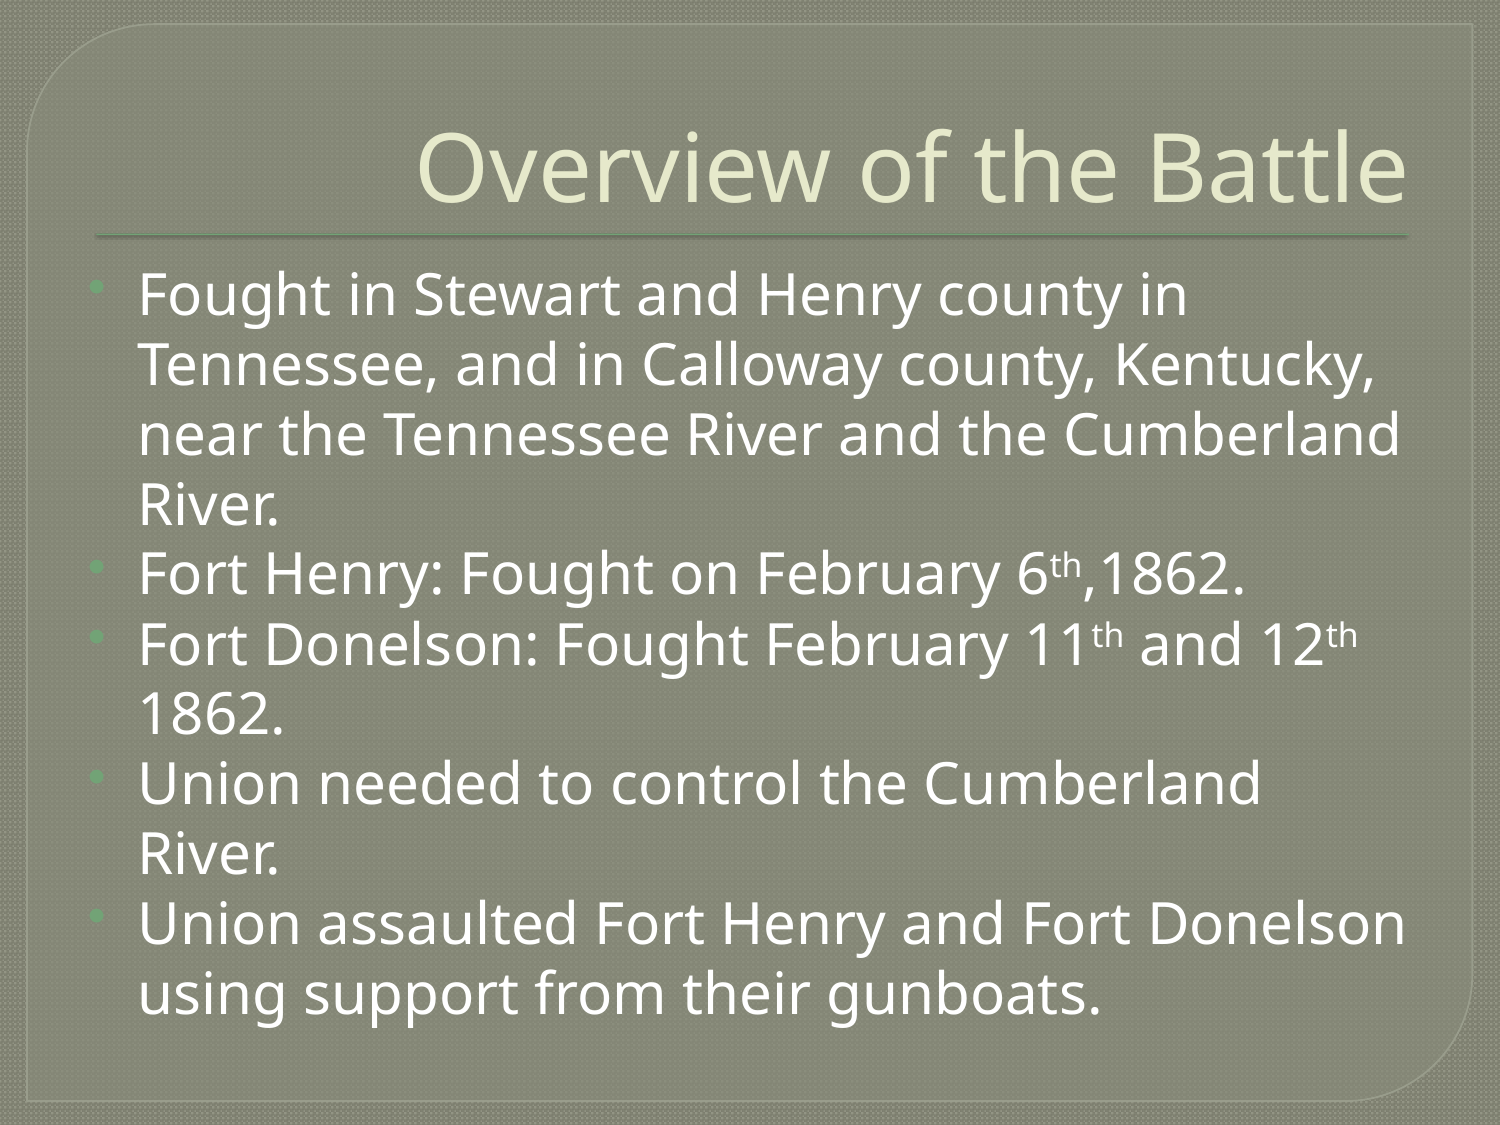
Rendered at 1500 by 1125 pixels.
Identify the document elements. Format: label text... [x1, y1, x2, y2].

title Overview of the Battle [75, 41, 1425, 230]
list Fought in Stewart and Henry county in Tennessee, and in Calloway county, Kentucky, near the Tennessee River and the Cumberland River. Fort Henry: Fought on February 6th,1862. Fort Donelson: Fought February 11th and 12th 1862. Union needed to control the Cumberland River. Union assaulted Fort Henry and Fort Donelson using support from their gunboats. [75, 249, 1425, 1125]
